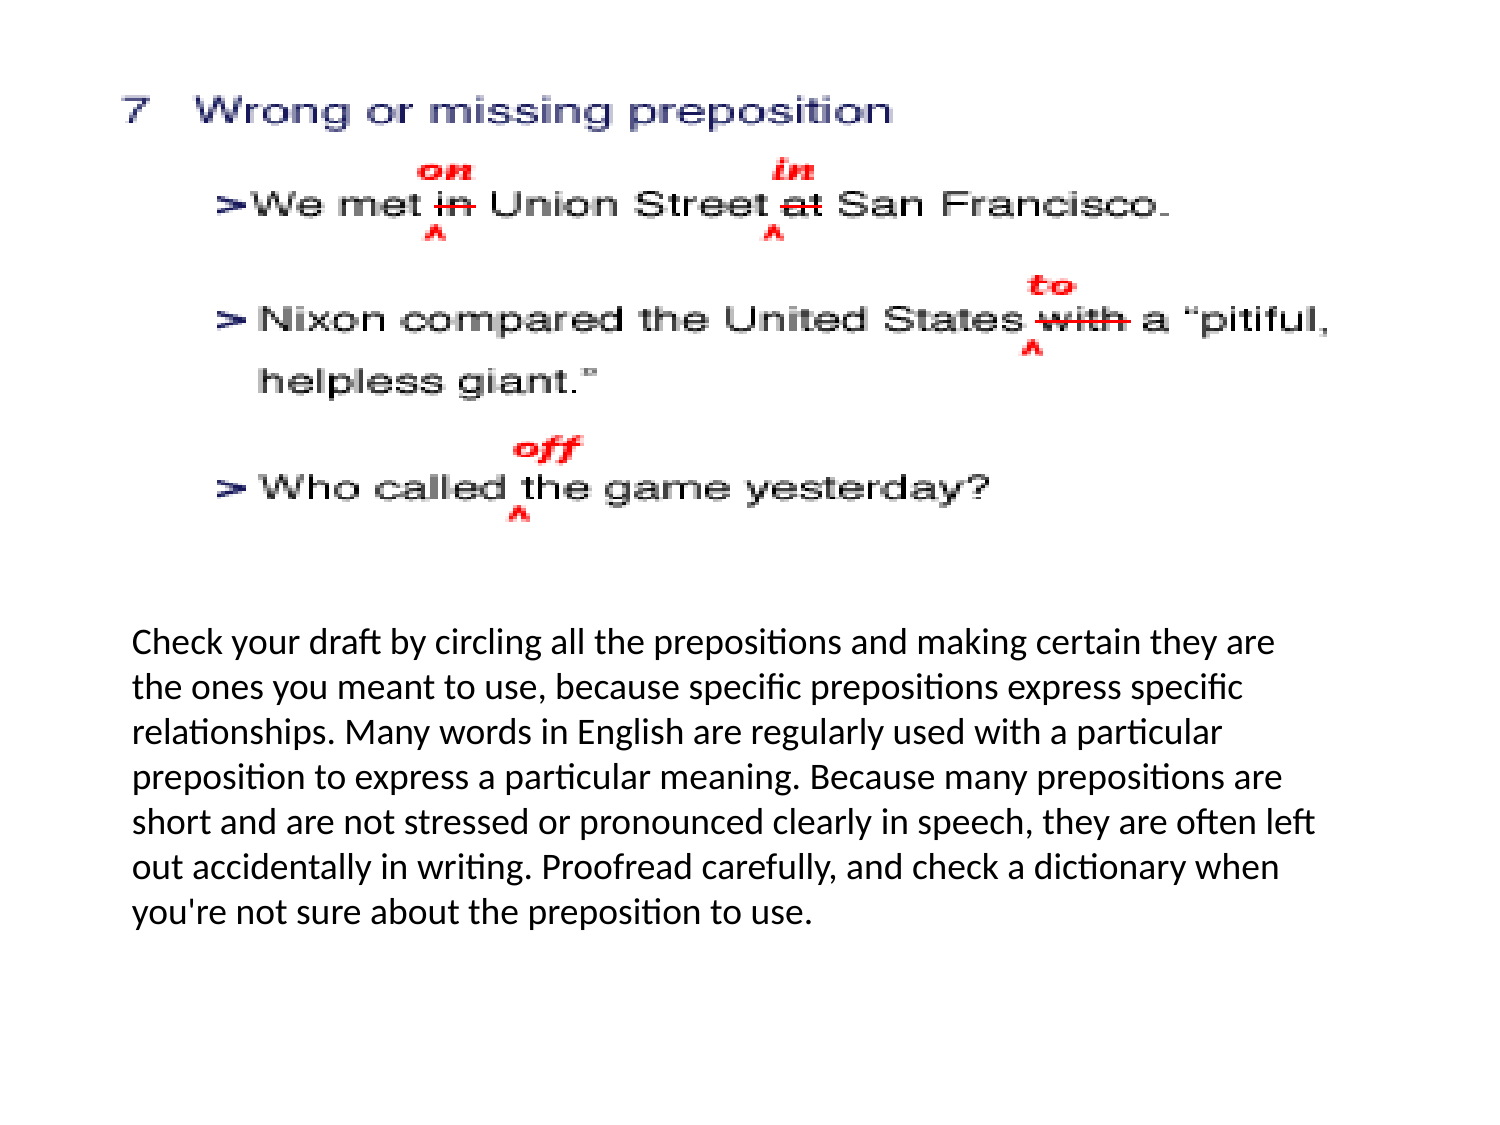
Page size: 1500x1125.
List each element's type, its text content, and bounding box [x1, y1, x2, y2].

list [116, 93, 1337, 528]
text_box Check your draft by circling all the prepositions and making certain they are the ones you meant to use, because specific prepositions express specific relationships. Many words in English are regularly used with a particular preposition to express a particular meaning. Because many prepositions are short and are not stressed or pronounced clearly in speech, they are often left out accidentally in writing. Proofread carefully, and check a dictionary when you're not sure about the preposition to use. [117, 609, 1348, 985]
